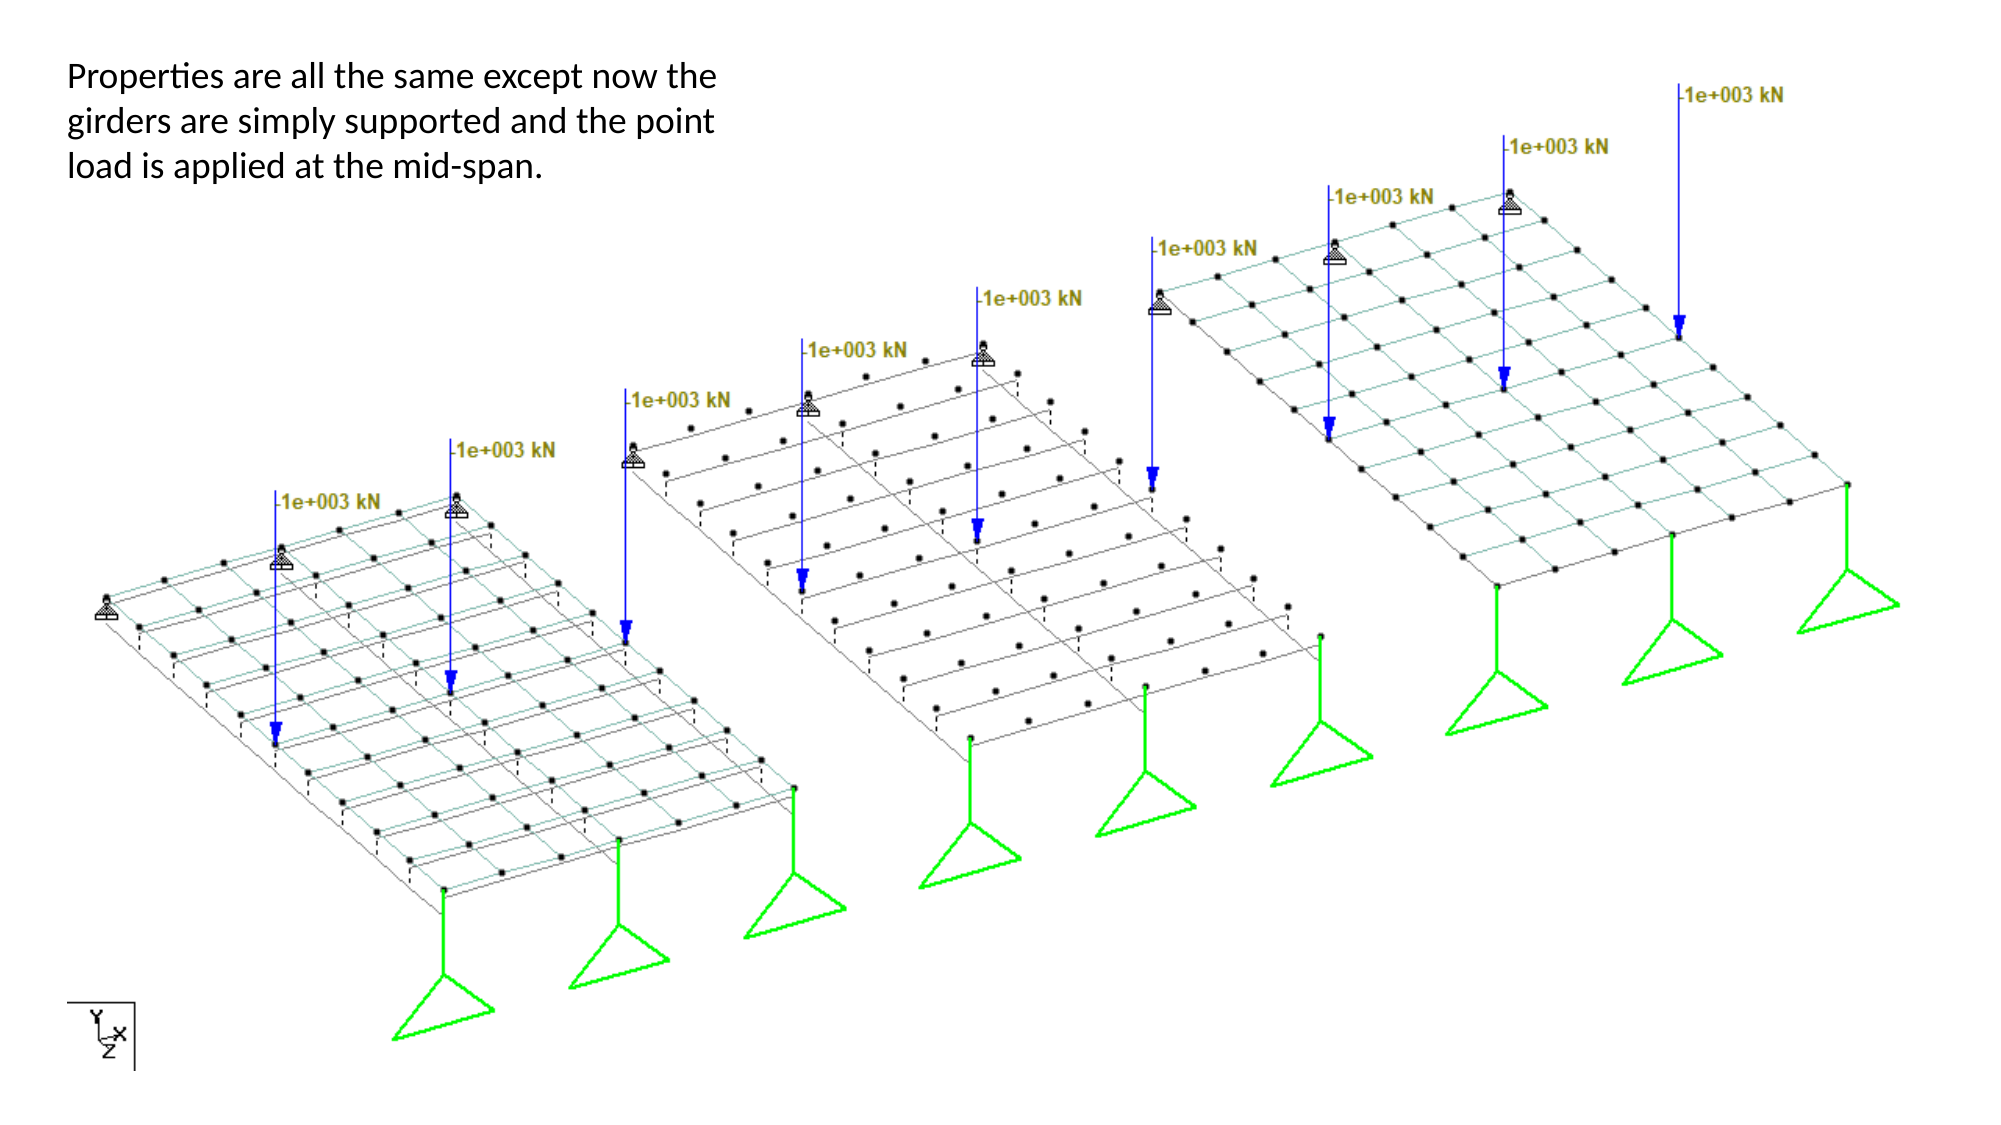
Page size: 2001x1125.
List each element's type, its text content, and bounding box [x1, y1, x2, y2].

text_box Properties are all the same except now the girders are simply supported and the point load is applied at the mid-span. [52, 43, 749, 194]
picture [66, 54, 1933, 1071]
